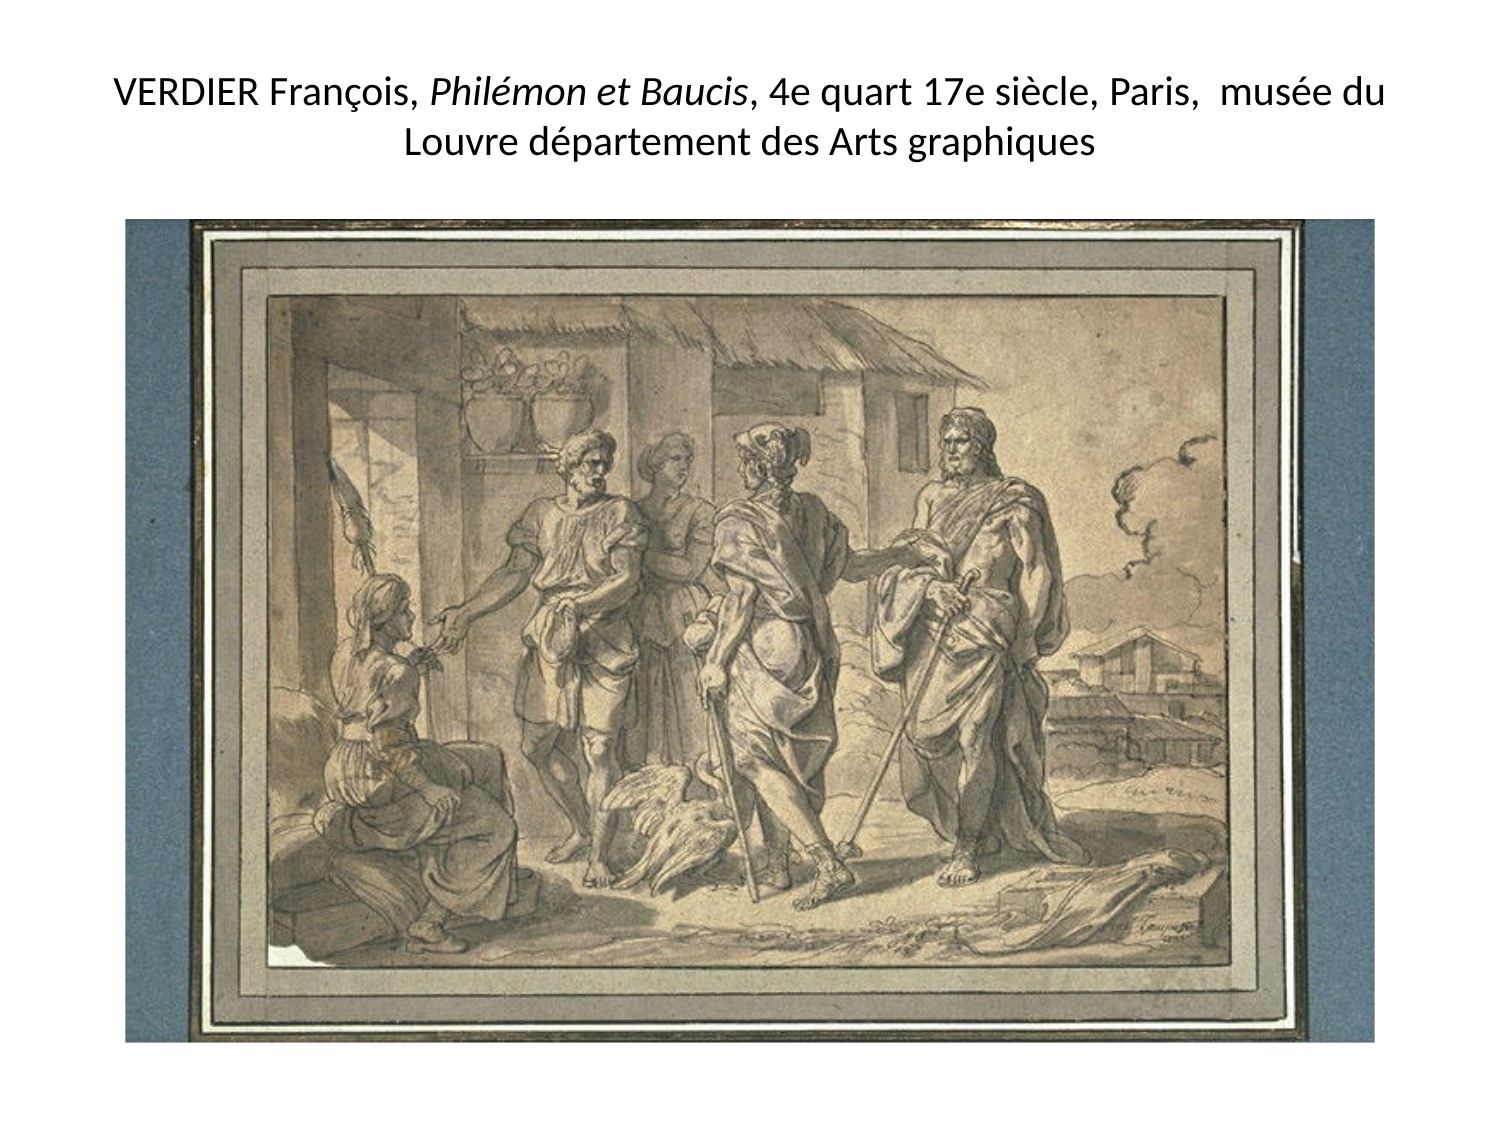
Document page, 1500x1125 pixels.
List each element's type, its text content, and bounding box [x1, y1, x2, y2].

title VERDIER François, Philémon et Baucis, 4e quart 17e siècle, Paris, musée du Louvre département des Arts graphiques [75, 45, 1425, 233]
picture [125, 219, 1375, 1043]
